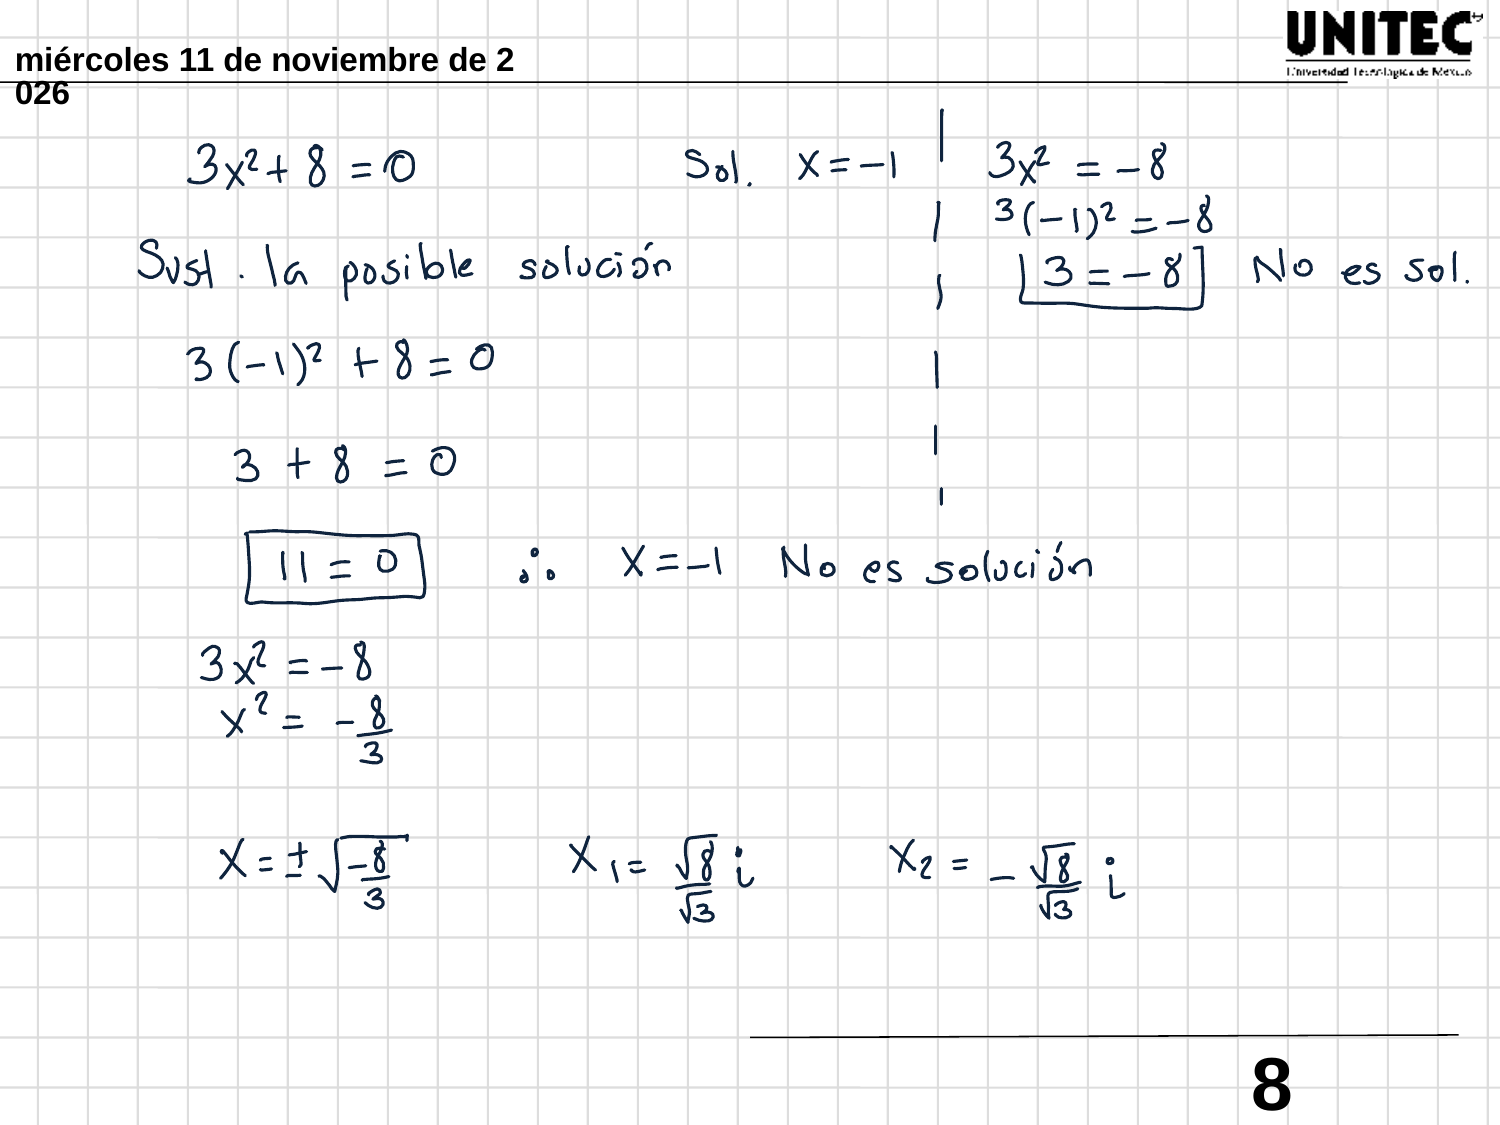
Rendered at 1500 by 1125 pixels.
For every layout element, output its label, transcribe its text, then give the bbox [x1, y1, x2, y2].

slide_number 8 [1199, 1013, 1452, 1109]
picture [1283, 11, 1483, 79]
slide_number lunes, 23 de enero de 2012 [0, 31, 538, 110]
